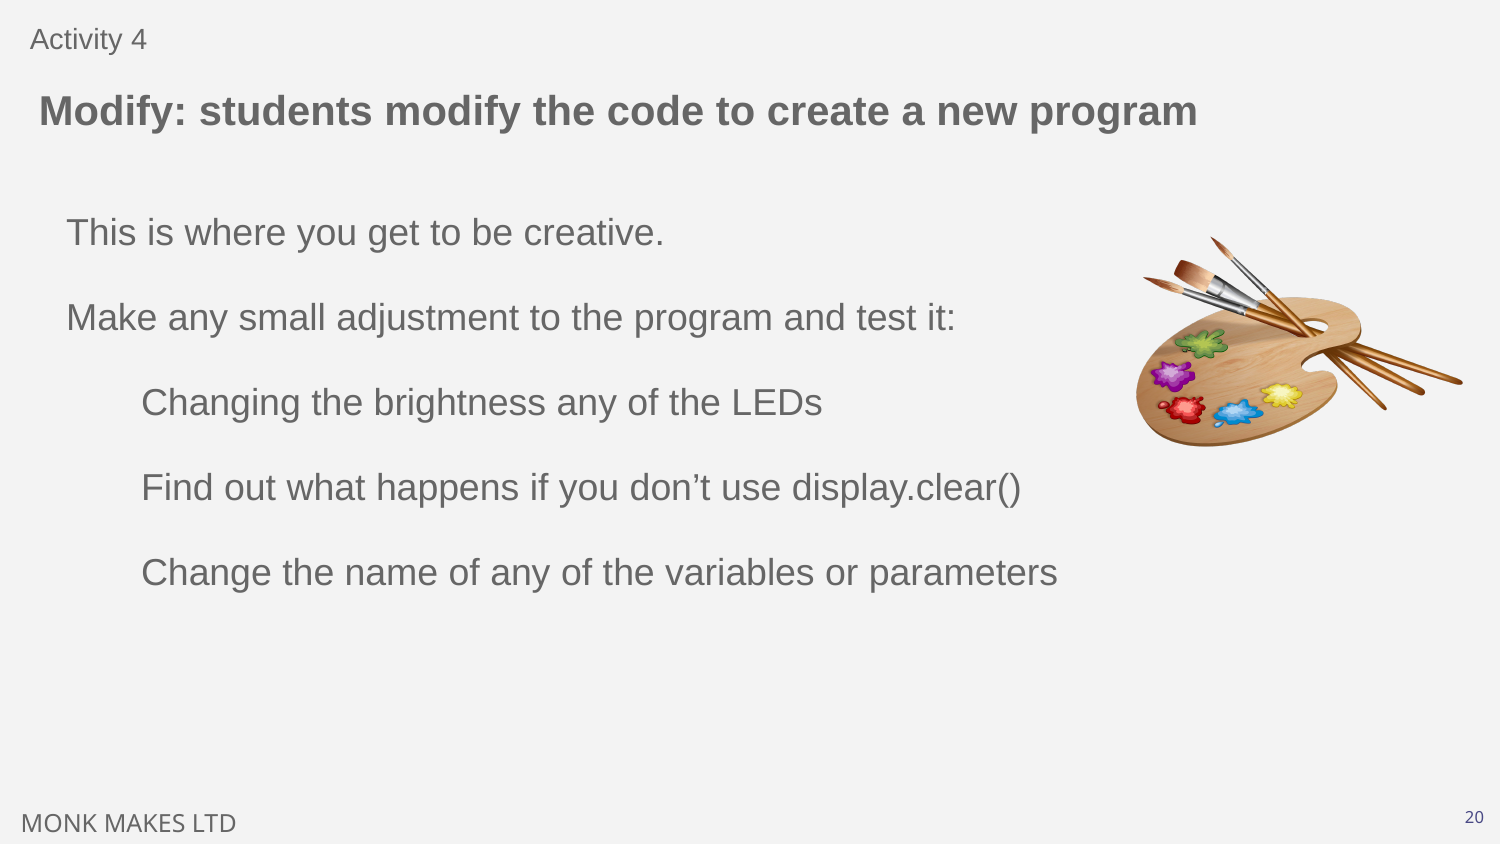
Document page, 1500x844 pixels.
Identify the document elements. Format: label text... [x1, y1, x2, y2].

picture [1096, 185, 1500, 514]
slide_number ‹#› [1448, 792, 1500, 844]
subtitle Activity 4 [14, 0, 1500, 52]
list This is where you get to be creative. Make any small adjustment to the program and test it: Changing the brightness any of the LEDs Find out what happens if you don’t use display.clear() Change the name of any of the variables or parameters [51, 186, 1449, 793]
title Modify: students modify the code to create a new program [24, 52, 1422, 167]
